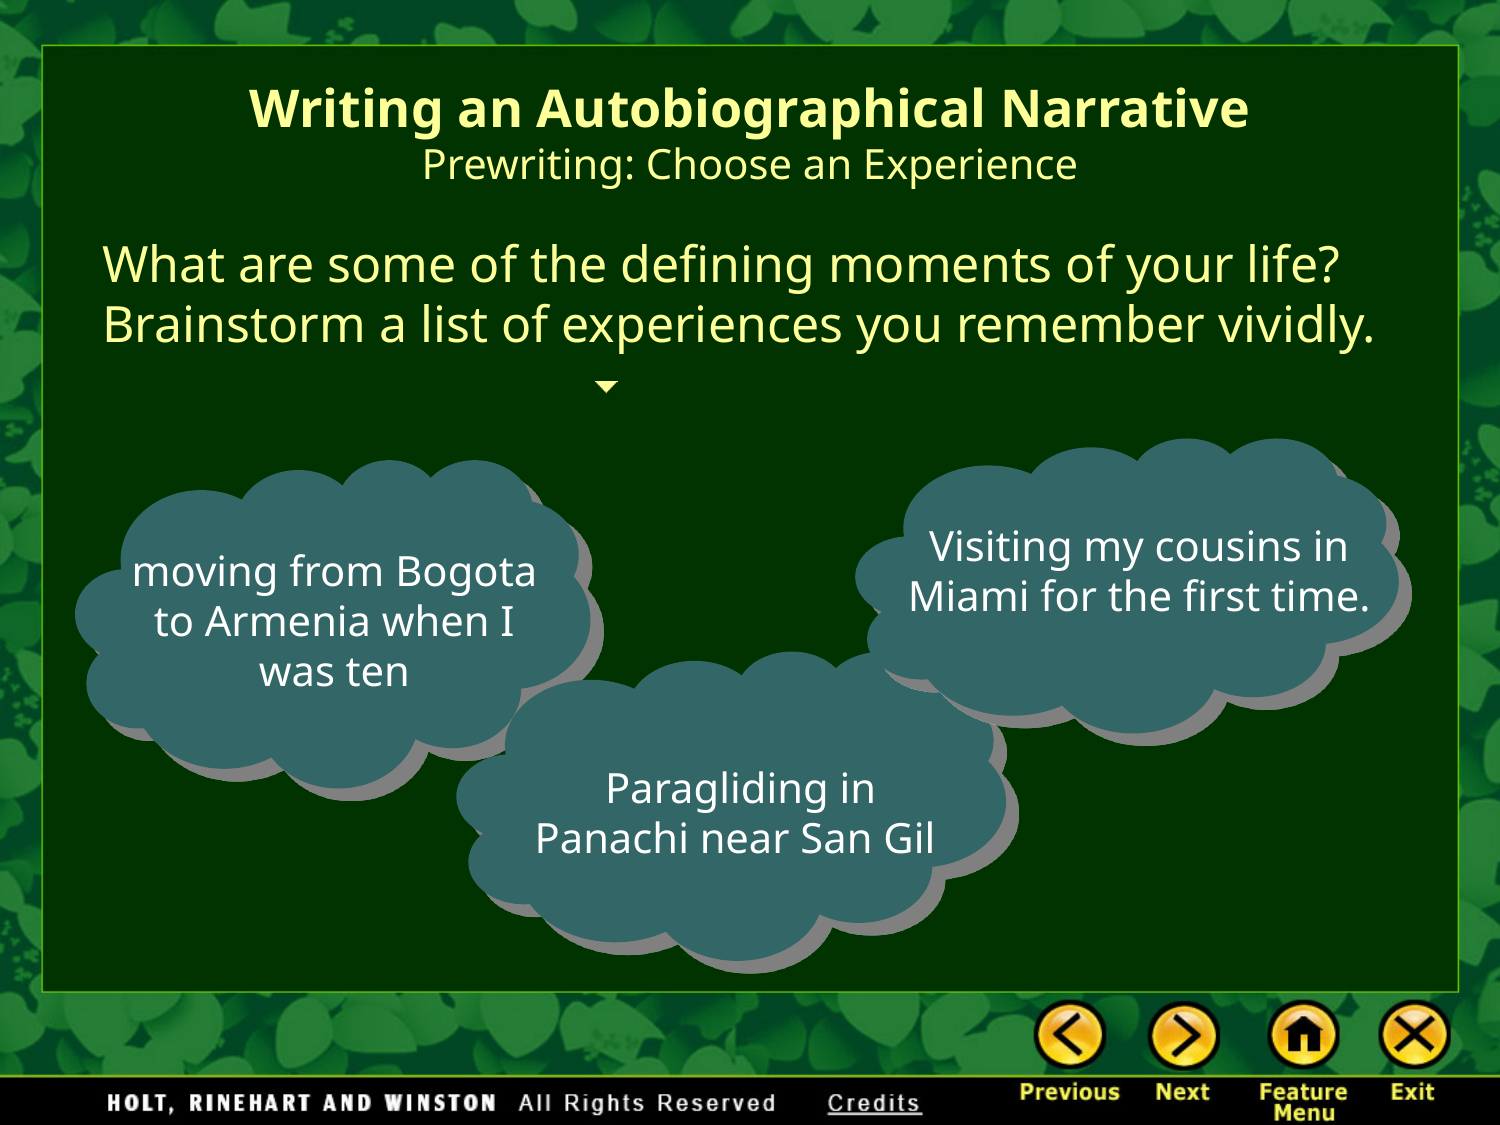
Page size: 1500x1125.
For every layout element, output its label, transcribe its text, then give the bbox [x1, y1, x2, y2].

text_box What are some of the defining moments of your life? Brainstorm a list of experiences you remember vividly. [87, 224, 1413, 360]
picture [0, 0, 1500, 1125]
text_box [455, 651, 1007, 962]
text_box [74, 459, 591, 789]
title Writing an Autobiographical Narrative Prewriting: Choose an Experience [87, 87, 1413, 176]
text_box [854, 438, 1400, 734]
